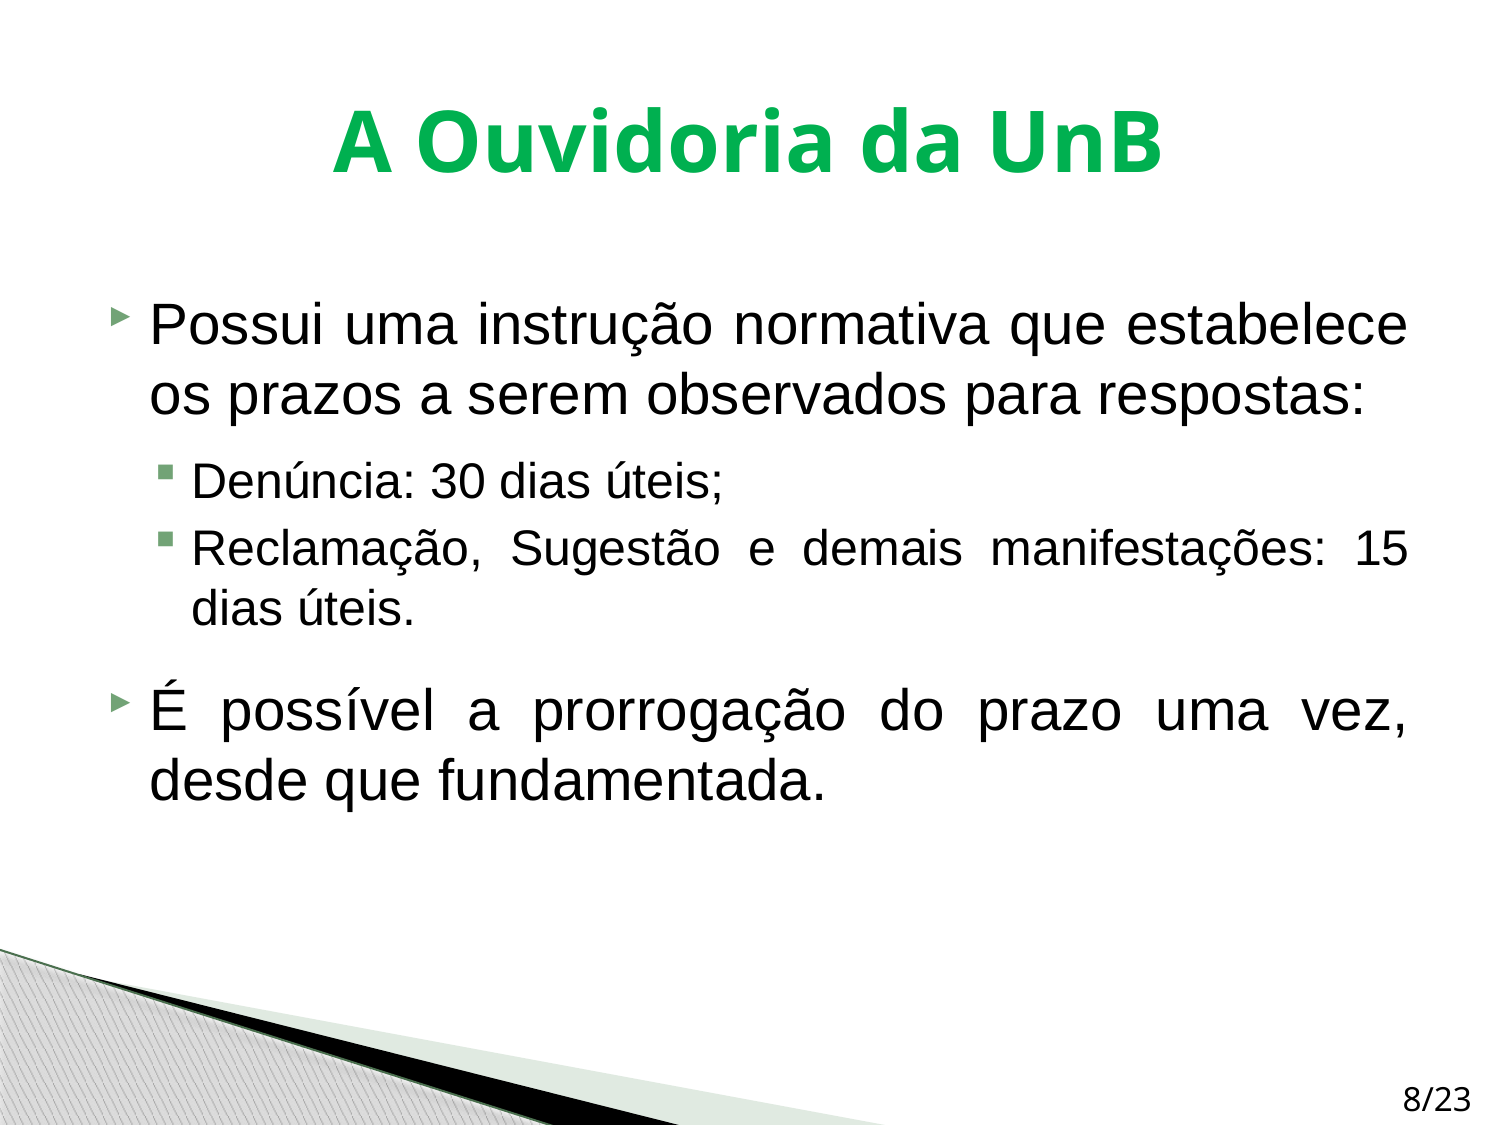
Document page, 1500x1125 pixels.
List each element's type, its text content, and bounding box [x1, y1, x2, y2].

list Possui uma instrução normativa que estabelece os prazos a serem observados para respostas: Denúncia: 30 dias úteis; Reclamação, Sugestão e demais manifestações: 15 dias úteis. É possível a prorrogação do prazo uma vez, desde que fundamentada. [75, 278, 1425, 941]
text_box 8/23 [1387, 1070, 1500, 1125]
title A Ouvidoria da UnB [75, 45, 1425, 233]
